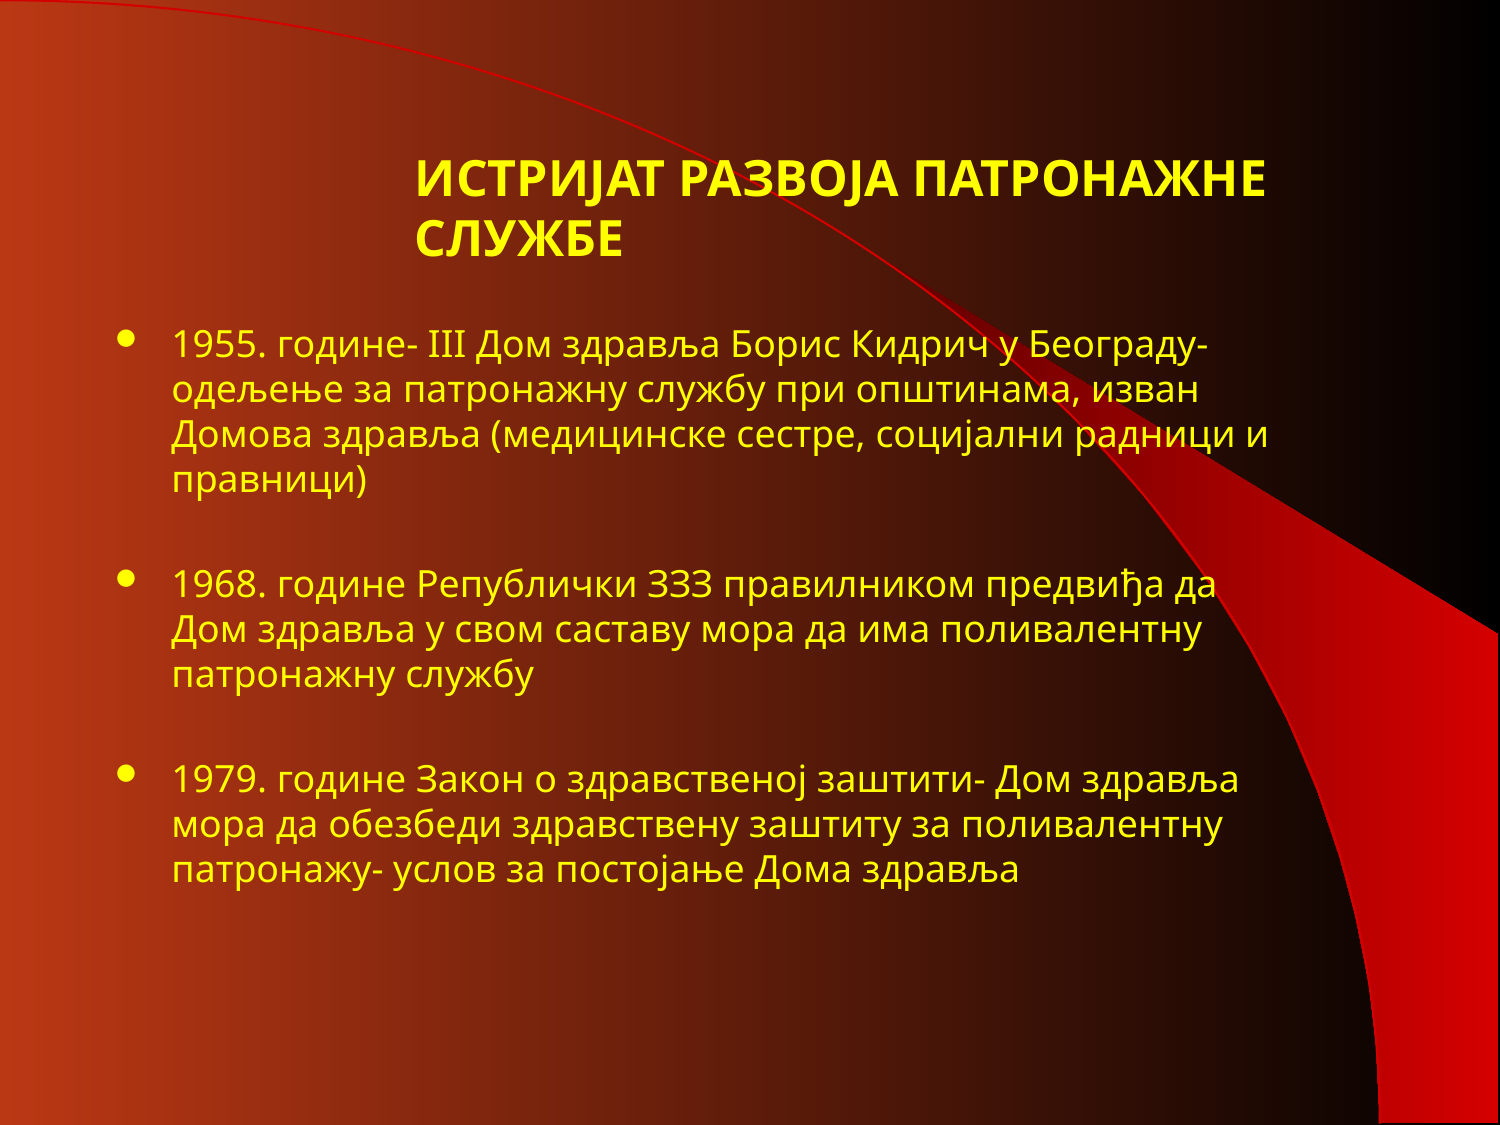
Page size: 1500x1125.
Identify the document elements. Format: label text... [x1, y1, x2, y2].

list 1955. године- III Дом здравља Борис Кидрич у Београду- одељење за патронажну службу при општинама, изван Домова здравља (медицинске сестре, социјални радници и правници) 1968. године Републички ЗЗЗ правилником предвиђа да Дом здравља у свом саставу мора да има поливалентну патронажну службу 1979. године Закон о здравственој заштити- Дом здравља мора да обезбеди здравствену заштиту за поливалентну патронажу- услов за постојање Дома здравља [99, 312, 1288, 813]
title ИСТРИЈАТ РАЗВОЈА ПАТРОНАЖНЕ СЛУЖБЕ [399, 112, 1426, 301]
